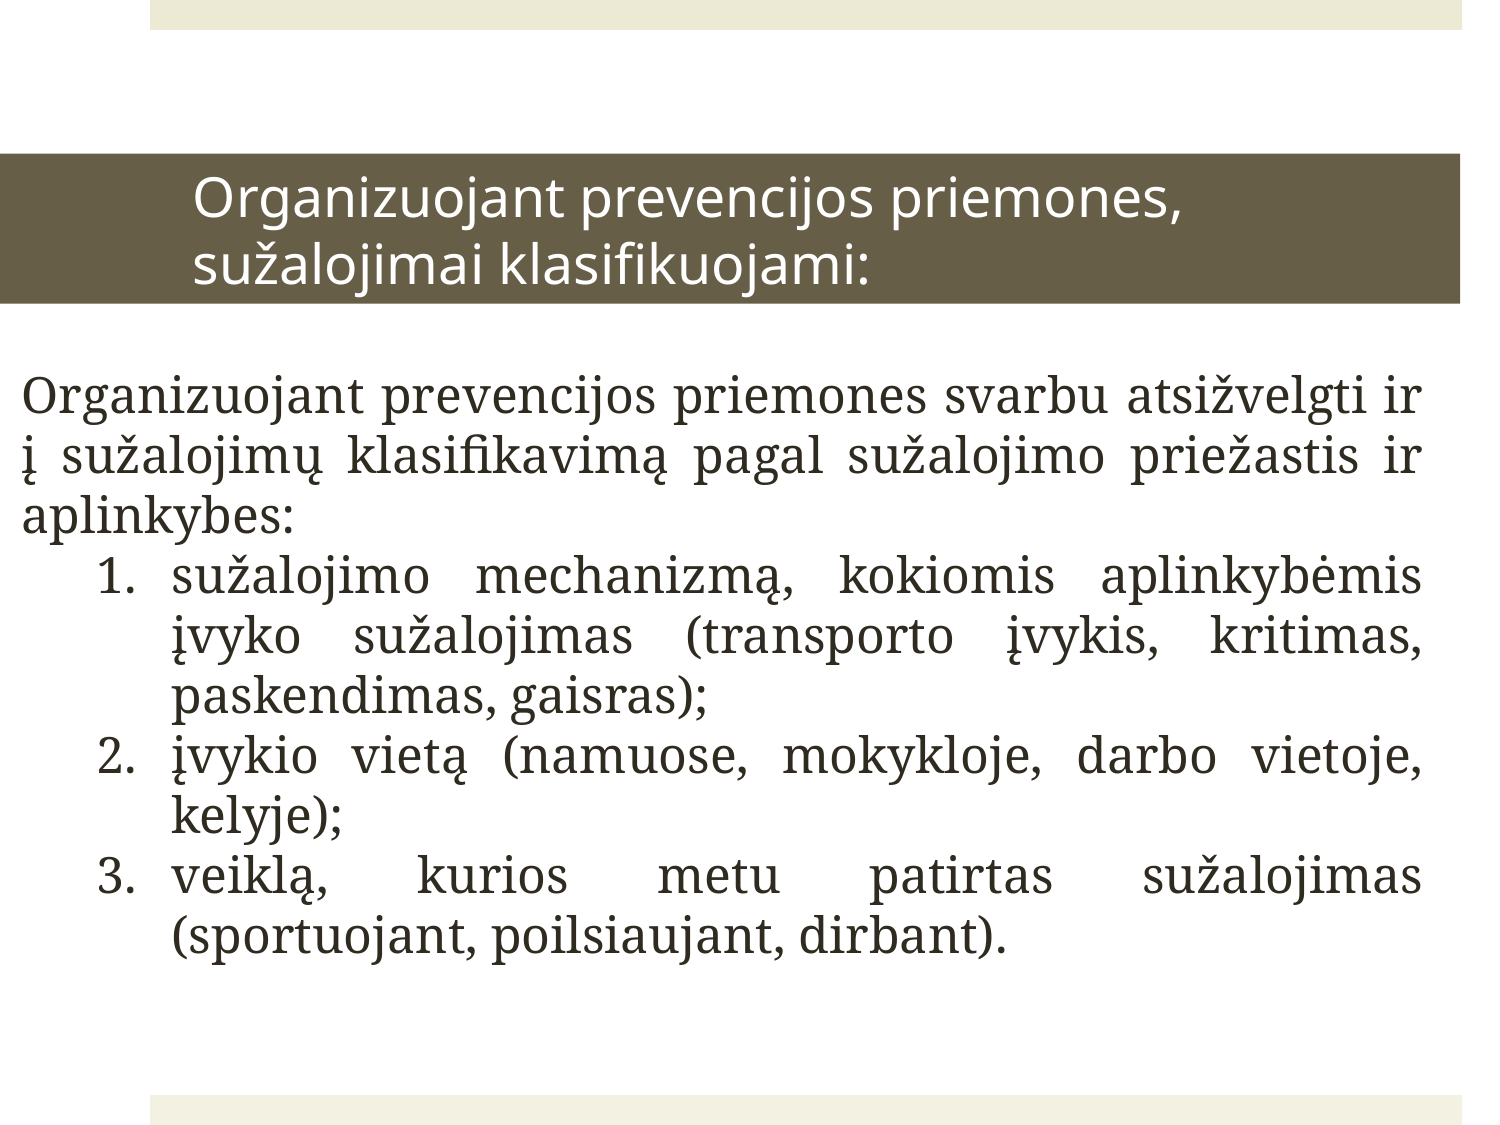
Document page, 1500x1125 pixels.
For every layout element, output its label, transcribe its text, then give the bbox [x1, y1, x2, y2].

text_box Organizuojant prevencijos priemones svarbu atsižvelgti ir į sužalojimų klasifikavimą pagal sužalojimo priežastis ir aplinkybes: sužalojimo mechanizmą, kokiomis aplinkybėmis įvyko sužalojimas (transporto įvykis, kritimas, paskendimas, gaisras); įvykio vietą (namuose, mokykloje, darbo vietoje, kelyje); veiklą, kurios metu patirtas sužalojimas (sportuojant, poilsiaujant, dirbant). [7, 355, 1439, 971]
title Organizuojant prevencijos priemones, sužalojimai klasifikuojami: [0, 153, 1461, 304]
